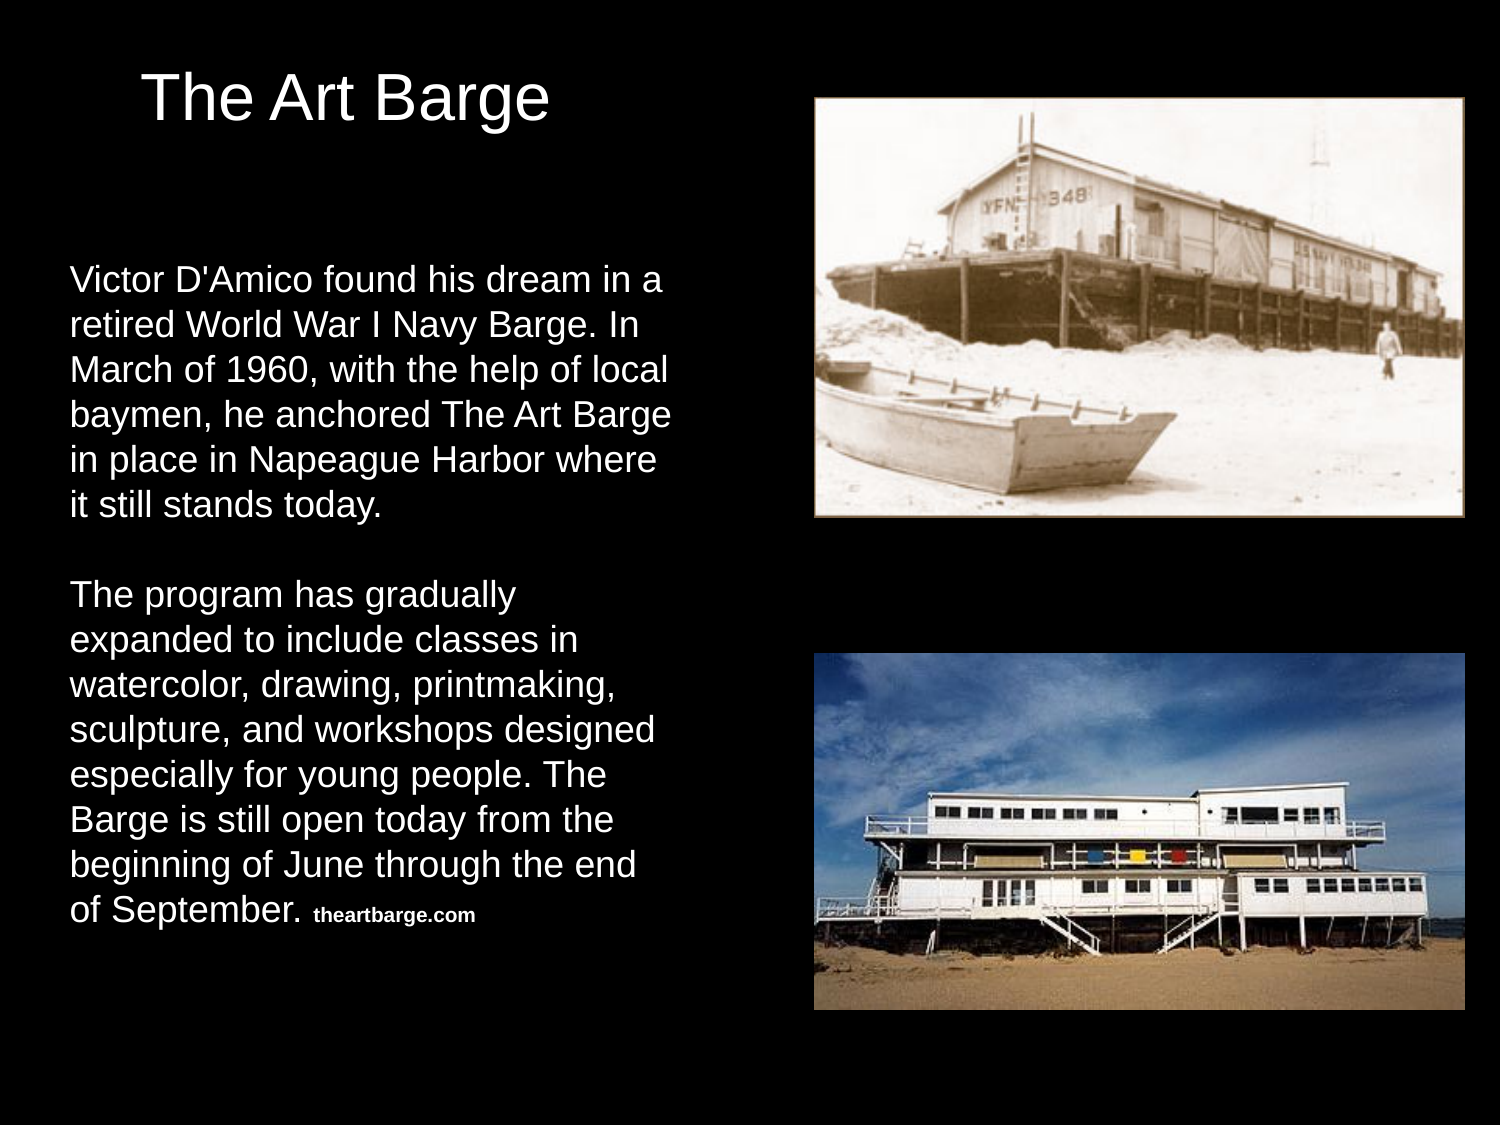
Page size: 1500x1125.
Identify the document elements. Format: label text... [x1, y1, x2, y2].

picture [814, 653, 1465, 1010]
text_box Victor D'Amico found his dream in a retired World War I Navy Barge. In March of 1960, with the help of local baymen, he anchored The Art Barge in place in Napeague Harbor where it still stands today. The program has gradually expanded to include classes in watercolor, drawing, printmaking, sculpture, and workshops designed especially for young people. The Barge is still open today from the beginning of June through the end of September. theartbarge.com [54, 247, 693, 938]
title The Art Barge [0, 0, 693, 188]
picture [814, 97, 1465, 518]
